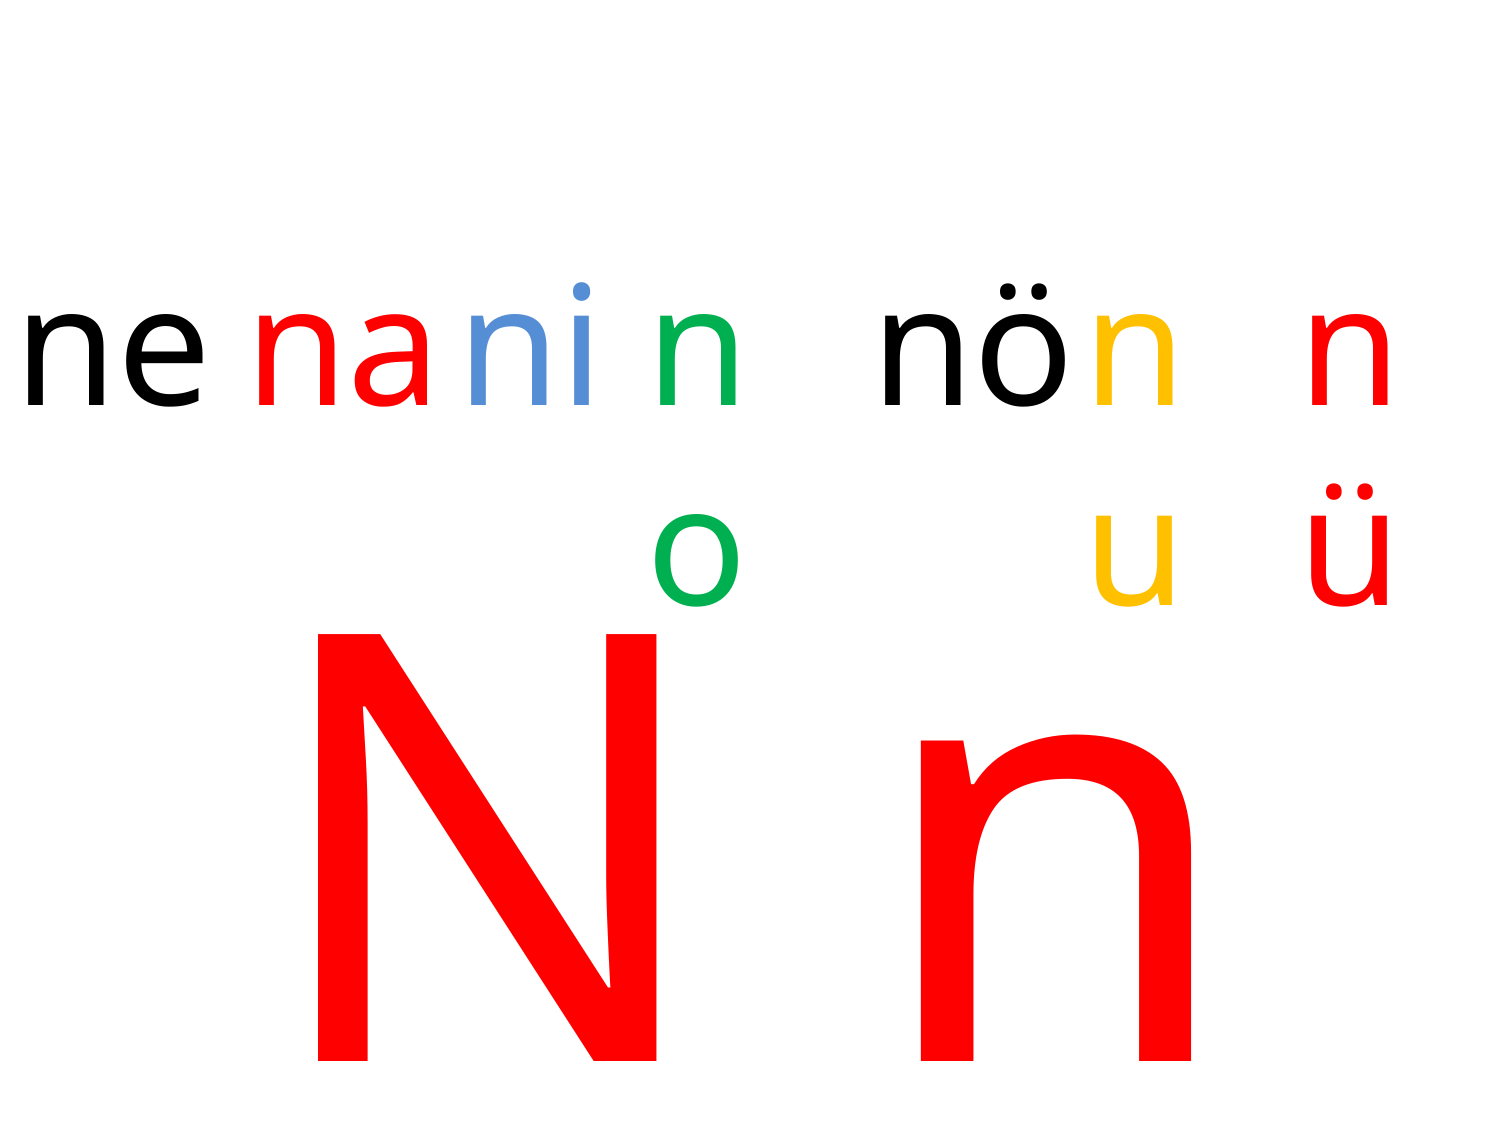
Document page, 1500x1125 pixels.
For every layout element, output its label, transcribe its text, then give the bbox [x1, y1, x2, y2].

text_box nö [856, 231, 1068, 447]
text_box ne [0, 231, 230, 447]
text_box nu [1068, 231, 1282, 456]
text_box no [631, 231, 857, 456]
text_box nü [1283, 231, 1500, 456]
text_box N n [0, 456, 1500, 1125]
text_box na [230, 231, 555, 456]
text_box ni [442, 231, 631, 447]
